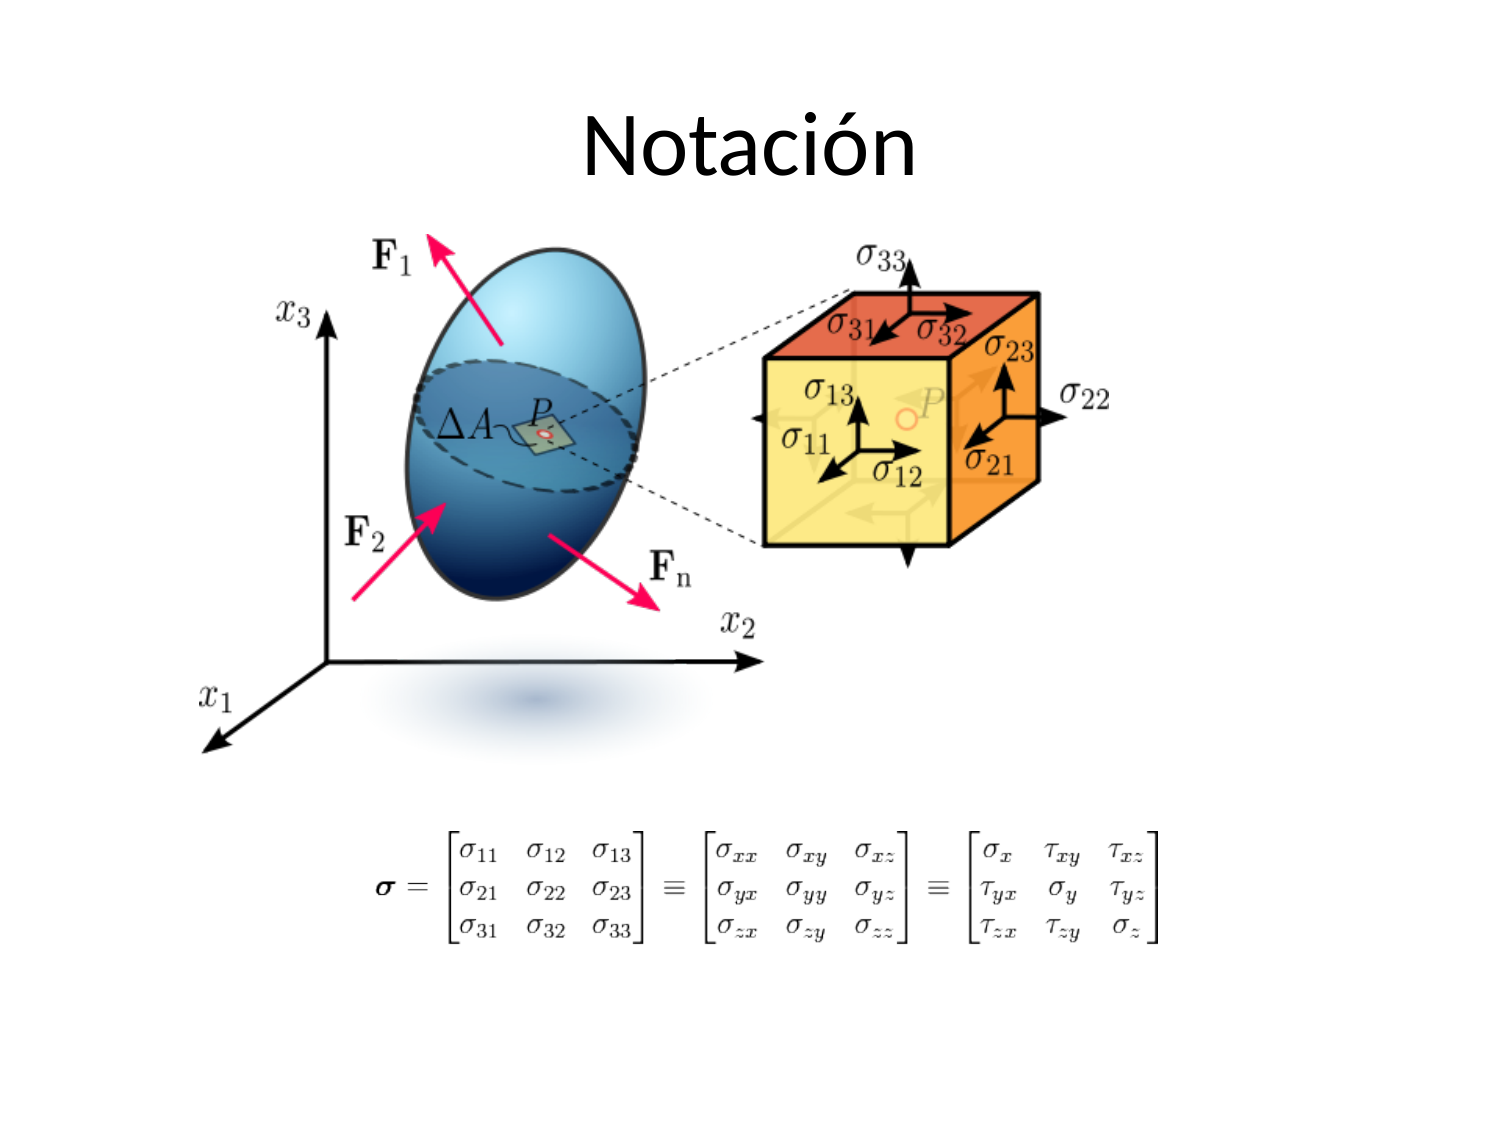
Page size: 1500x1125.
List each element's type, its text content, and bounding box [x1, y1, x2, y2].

picture [198, 234, 1109, 766]
title Notación [75, 45, 1425, 233]
picture [374, 831, 1158, 947]
